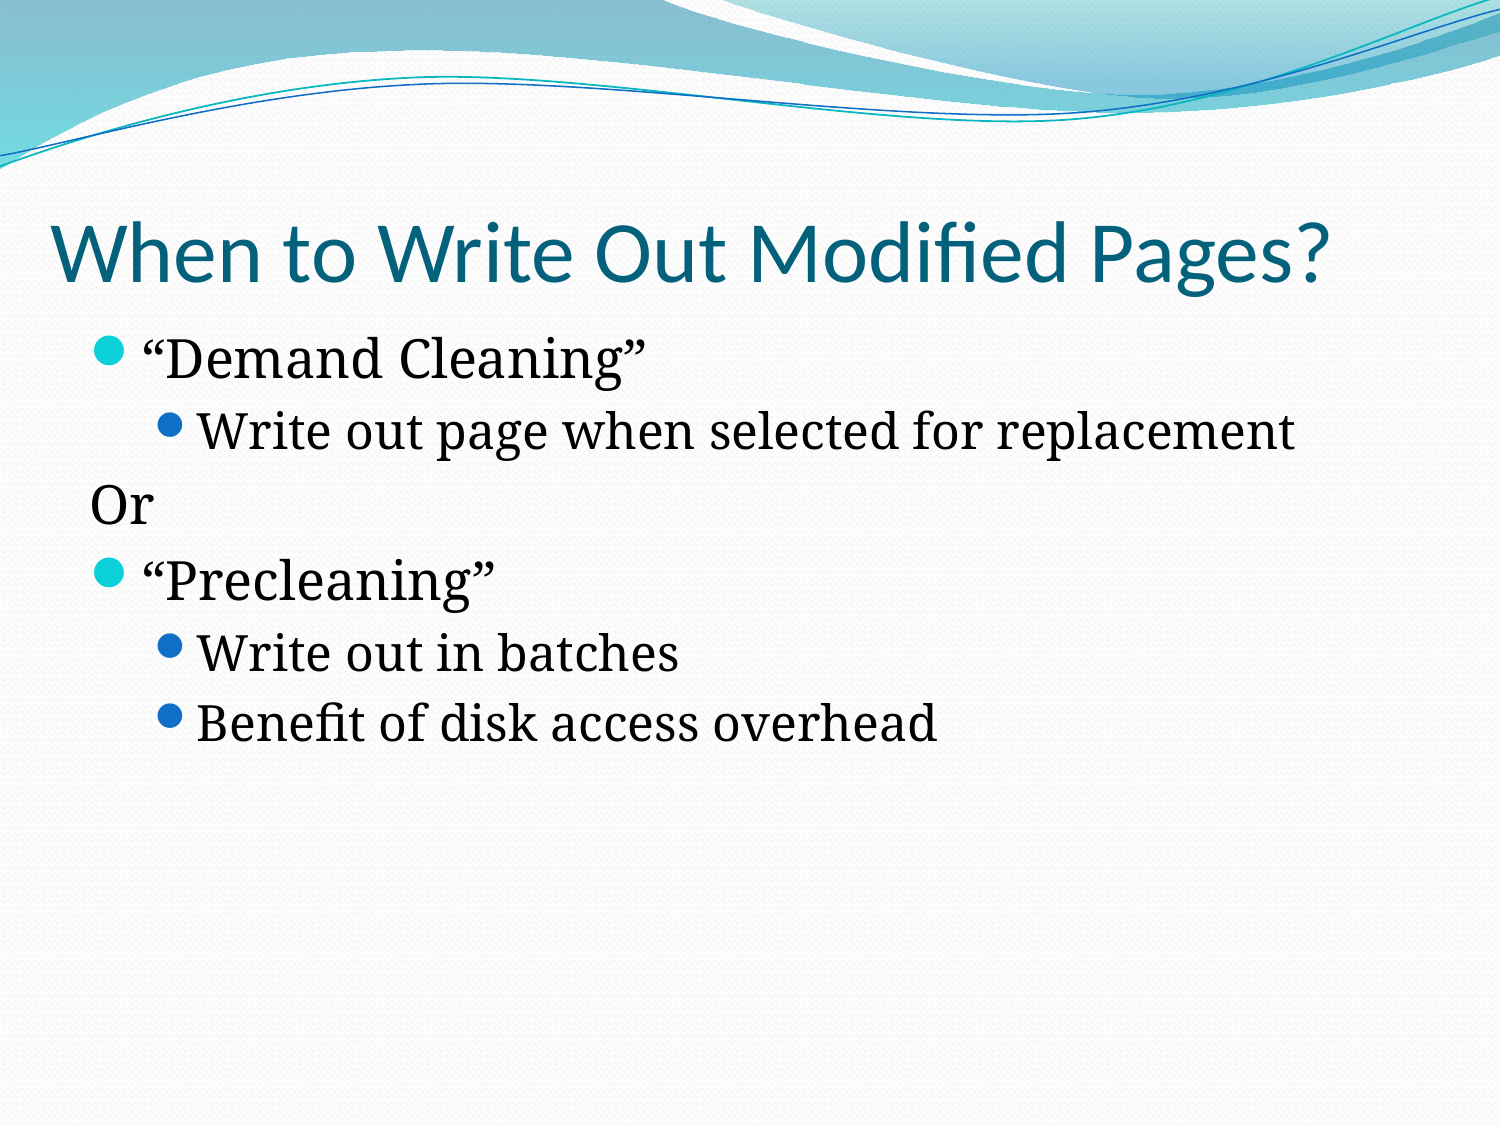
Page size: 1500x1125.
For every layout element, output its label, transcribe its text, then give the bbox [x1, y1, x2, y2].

title When to Write Out Modified Pages? [50, 112, 1450, 300]
list “Demand Cleaning” Write out page when selected for replacement Or “Precleaning” Write out in batches Benefit of disk access overhead [75, 317, 1425, 1038]
